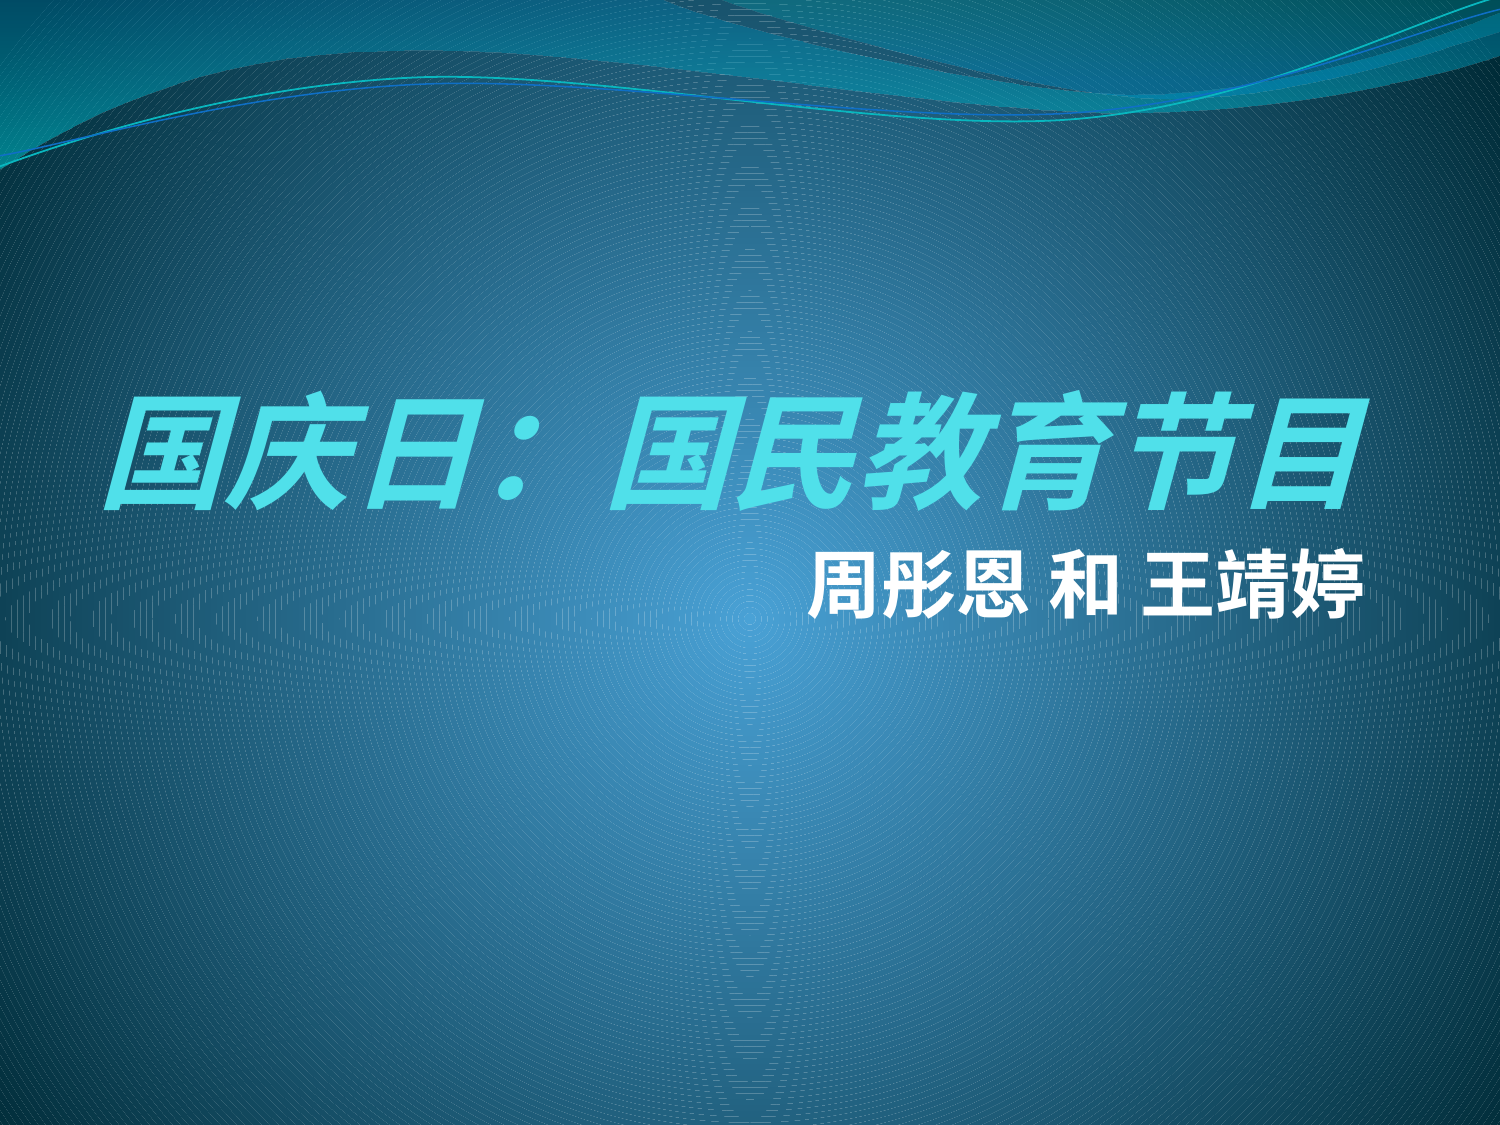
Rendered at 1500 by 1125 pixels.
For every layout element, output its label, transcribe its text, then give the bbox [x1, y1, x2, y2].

title 国庆日：国民教育节目 [87, 224, 1376, 525]
subtitle 周彤恩 和 王靖婷 [87, 529, 1376, 818]
